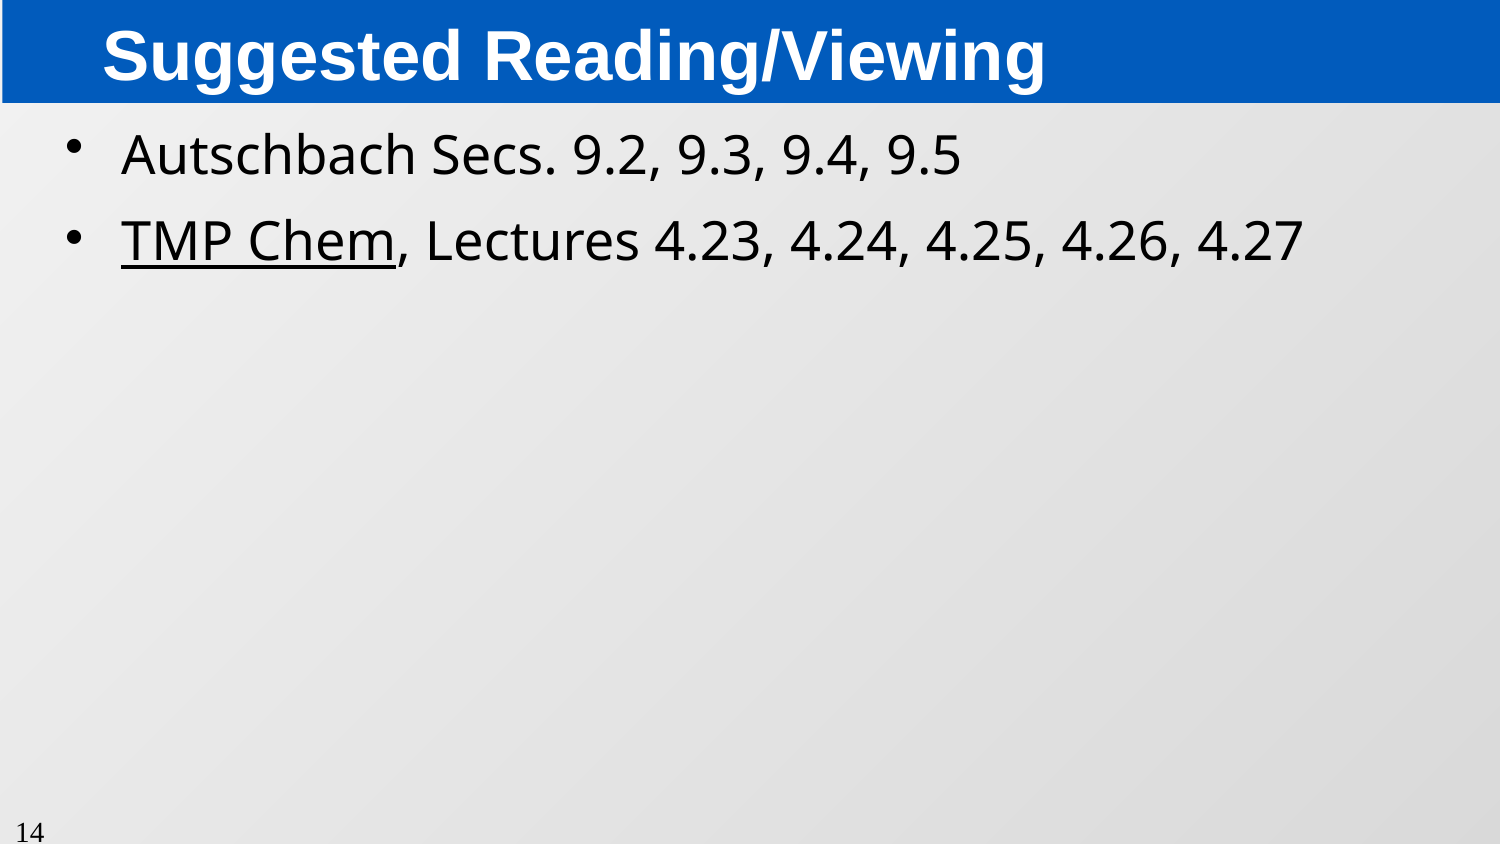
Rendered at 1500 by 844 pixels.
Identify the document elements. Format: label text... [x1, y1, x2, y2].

slide_number 14 [0, 806, 101, 844]
list Autschbach Secs. 9.2, 9.3, 9.4, 9.5 TMP Chem, Lectures 4.23, 4.24, 4.25, 4.26, 4.27 [49, 112, 1488, 798]
title Suggested Reading/Viewing [87, 0, 1363, 104]
